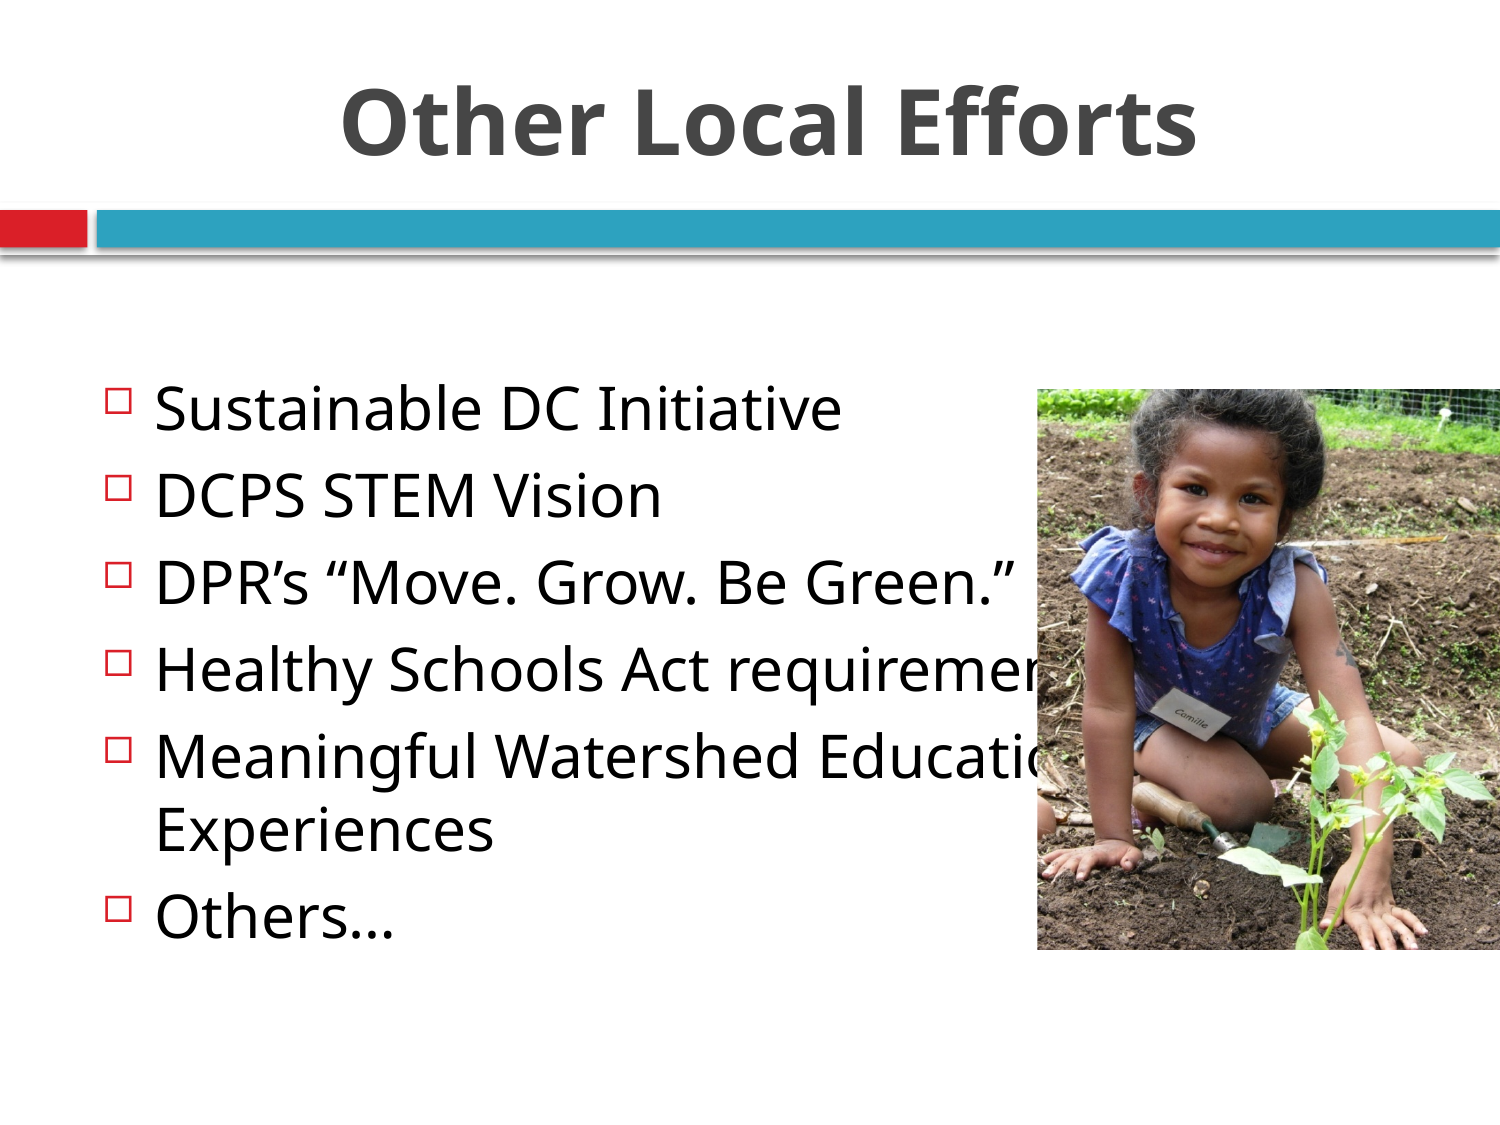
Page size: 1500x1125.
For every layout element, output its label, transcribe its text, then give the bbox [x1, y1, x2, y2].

picture [1037, 389, 1500, 951]
list Sustainable DC Initiative DCPS STEM Vision DPR’s “Move. Grow. Be Green.” Healthy Schools Act requirements Meaningful Watershed Educational Experiences Others… [87, 362, 1425, 1025]
title Other Local Efforts [100, 37, 1438, 200]
